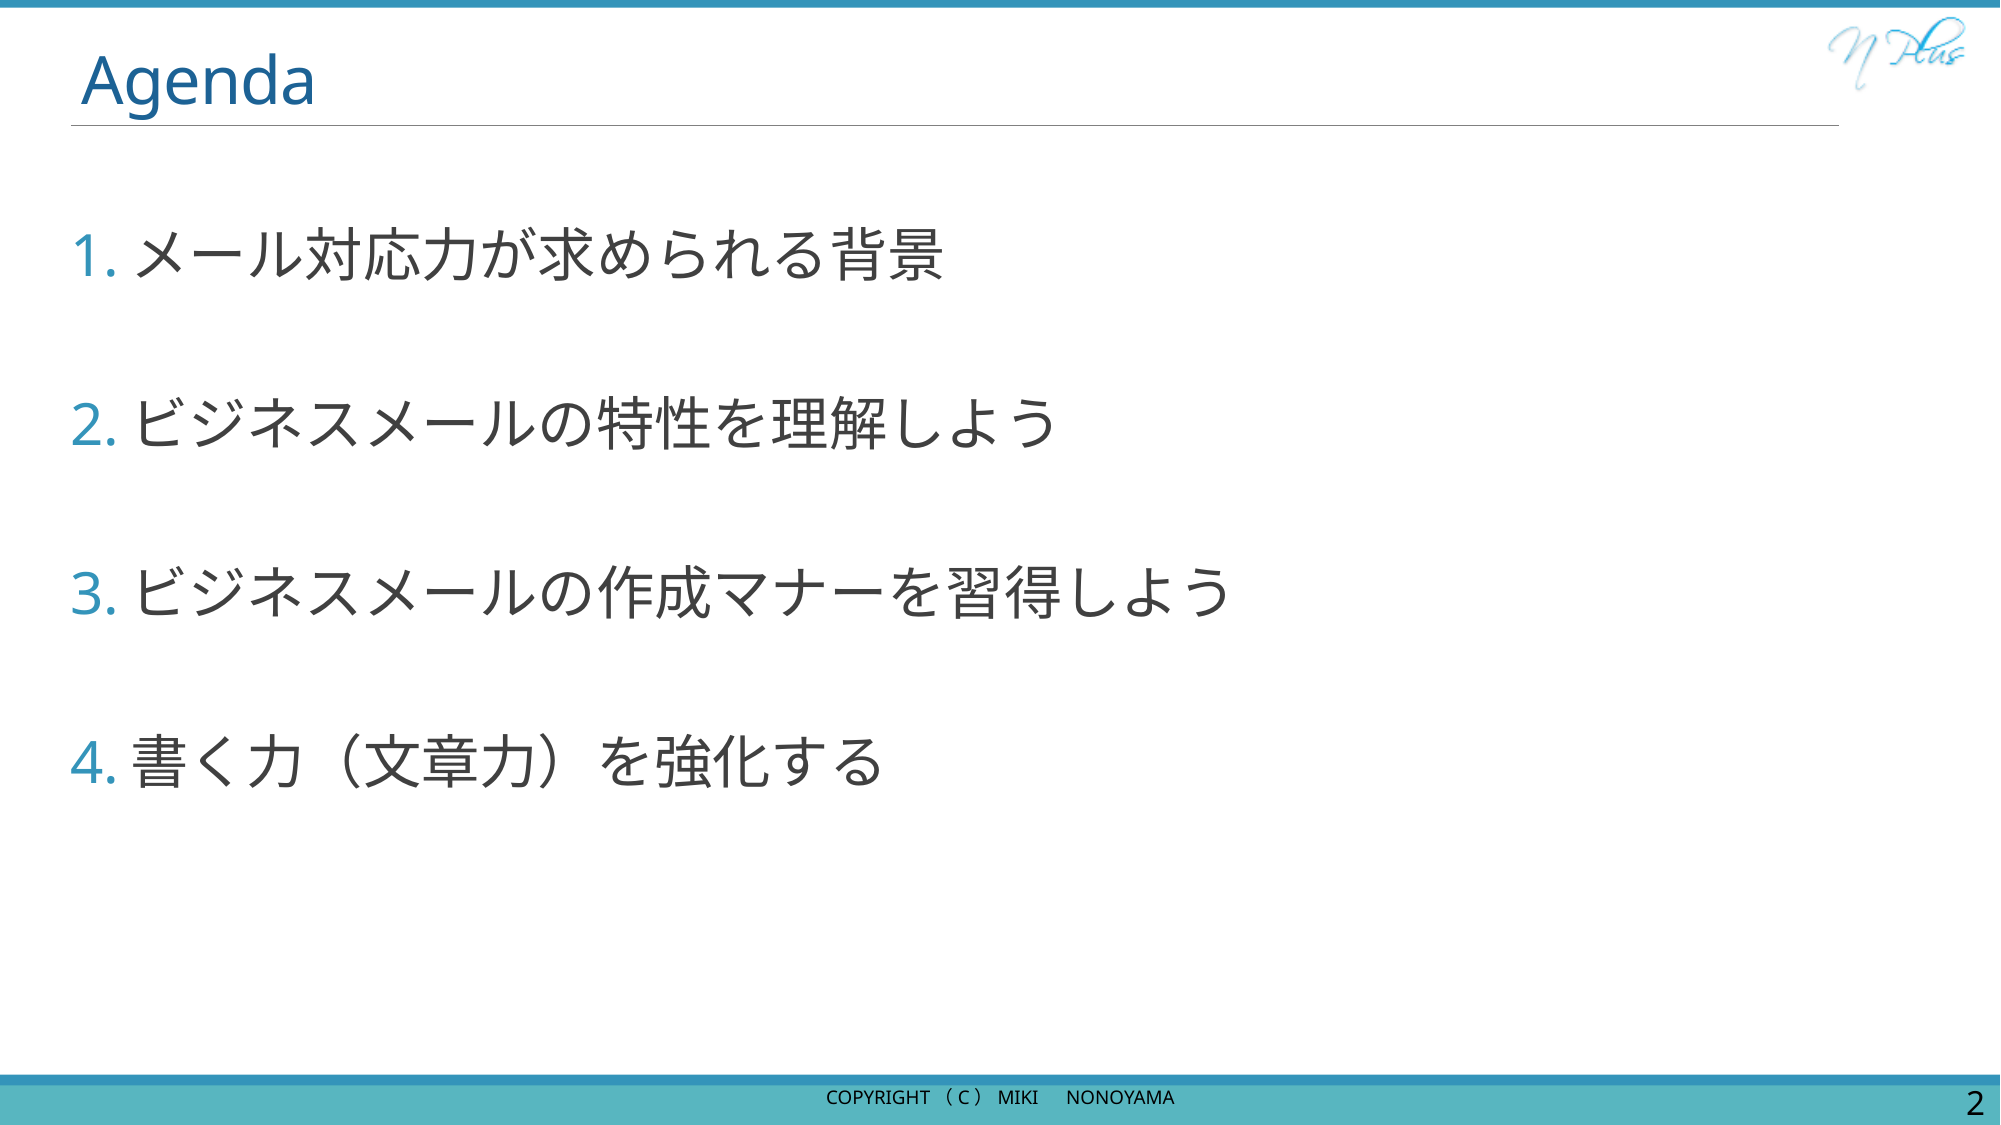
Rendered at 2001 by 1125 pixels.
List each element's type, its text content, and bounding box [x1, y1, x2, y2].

title Agenda [66, 47, 1830, 126]
list メール対応力が求められる背景 ビジネスメールの特性を理解しよう ビジネスメールの作成マナーを習得しよう 書く力（文章力）を強化する [70, 140, 1929, 1041]
footer Copyright（c）Miki Nonoyama [604, 1074, 1396, 1120]
picture [1815, 8, 1980, 112]
slide_number 2 [1784, 1074, 2000, 1125]
